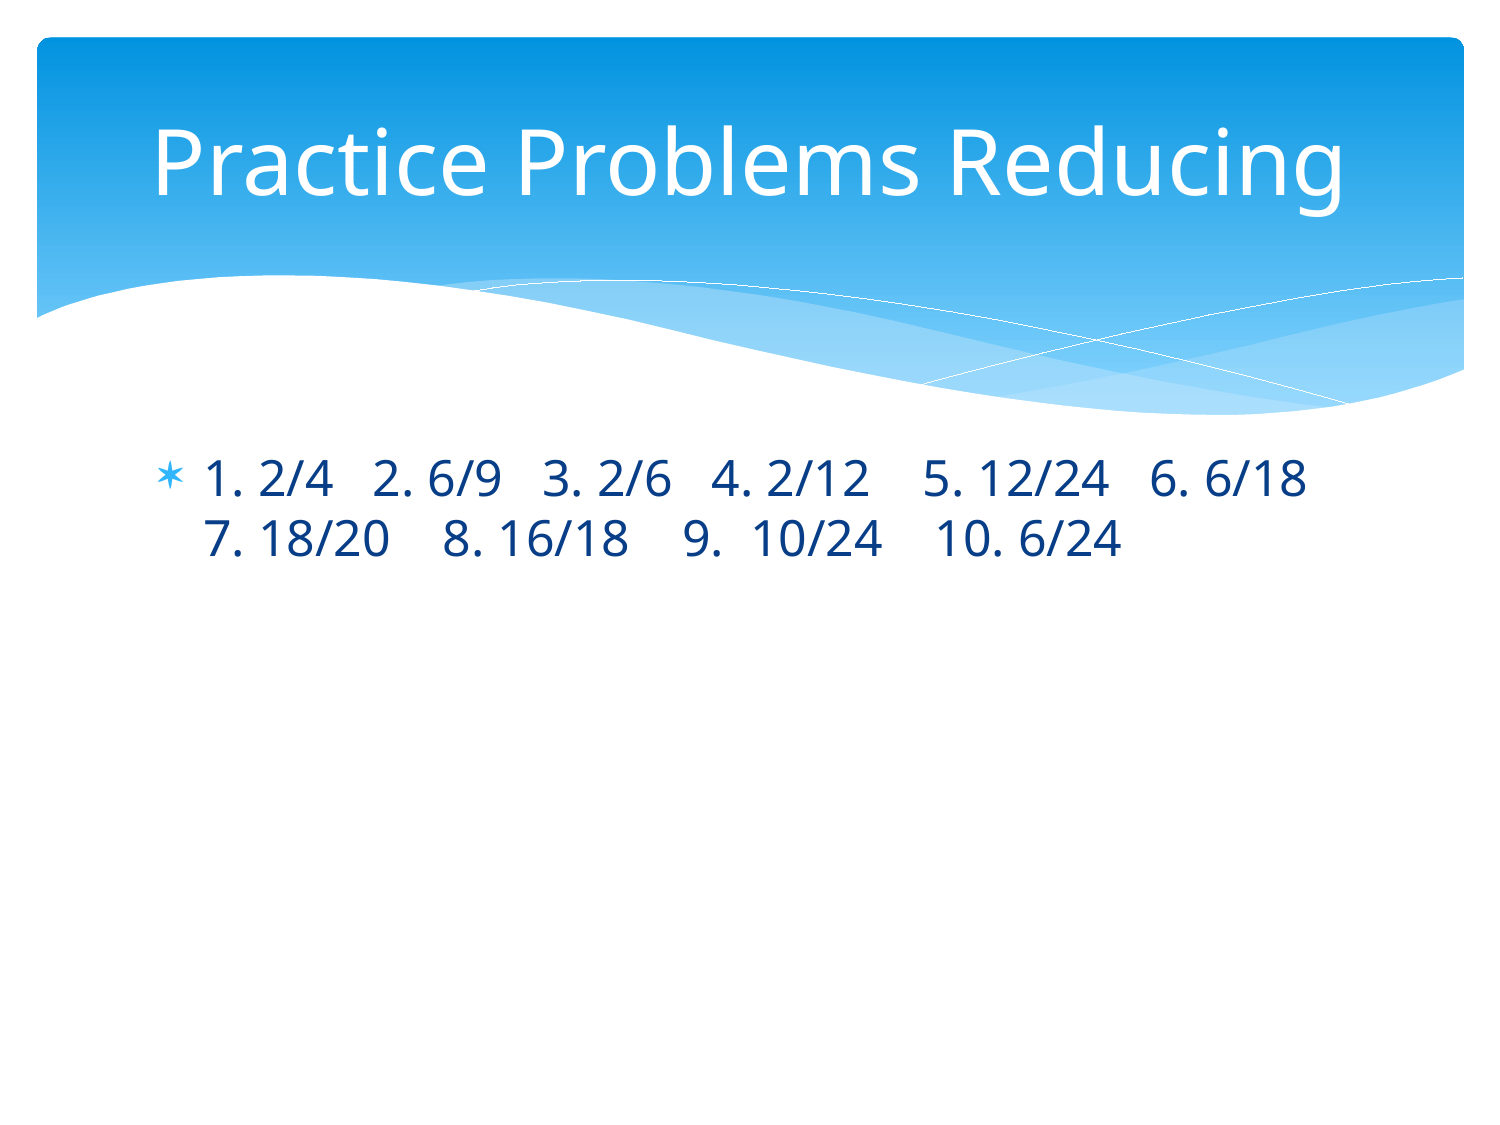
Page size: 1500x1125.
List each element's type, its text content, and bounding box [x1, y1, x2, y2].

list 1. 2/4 2. 6/9 3. 2/6 4. 2/12 5. 12/24 6. 6/18 7. 18/20 8. 16/18 9. 10/24 10. 6/24 [143, 438, 1359, 1005]
title Practice Problems Reducing [75, 55, 1425, 261]
